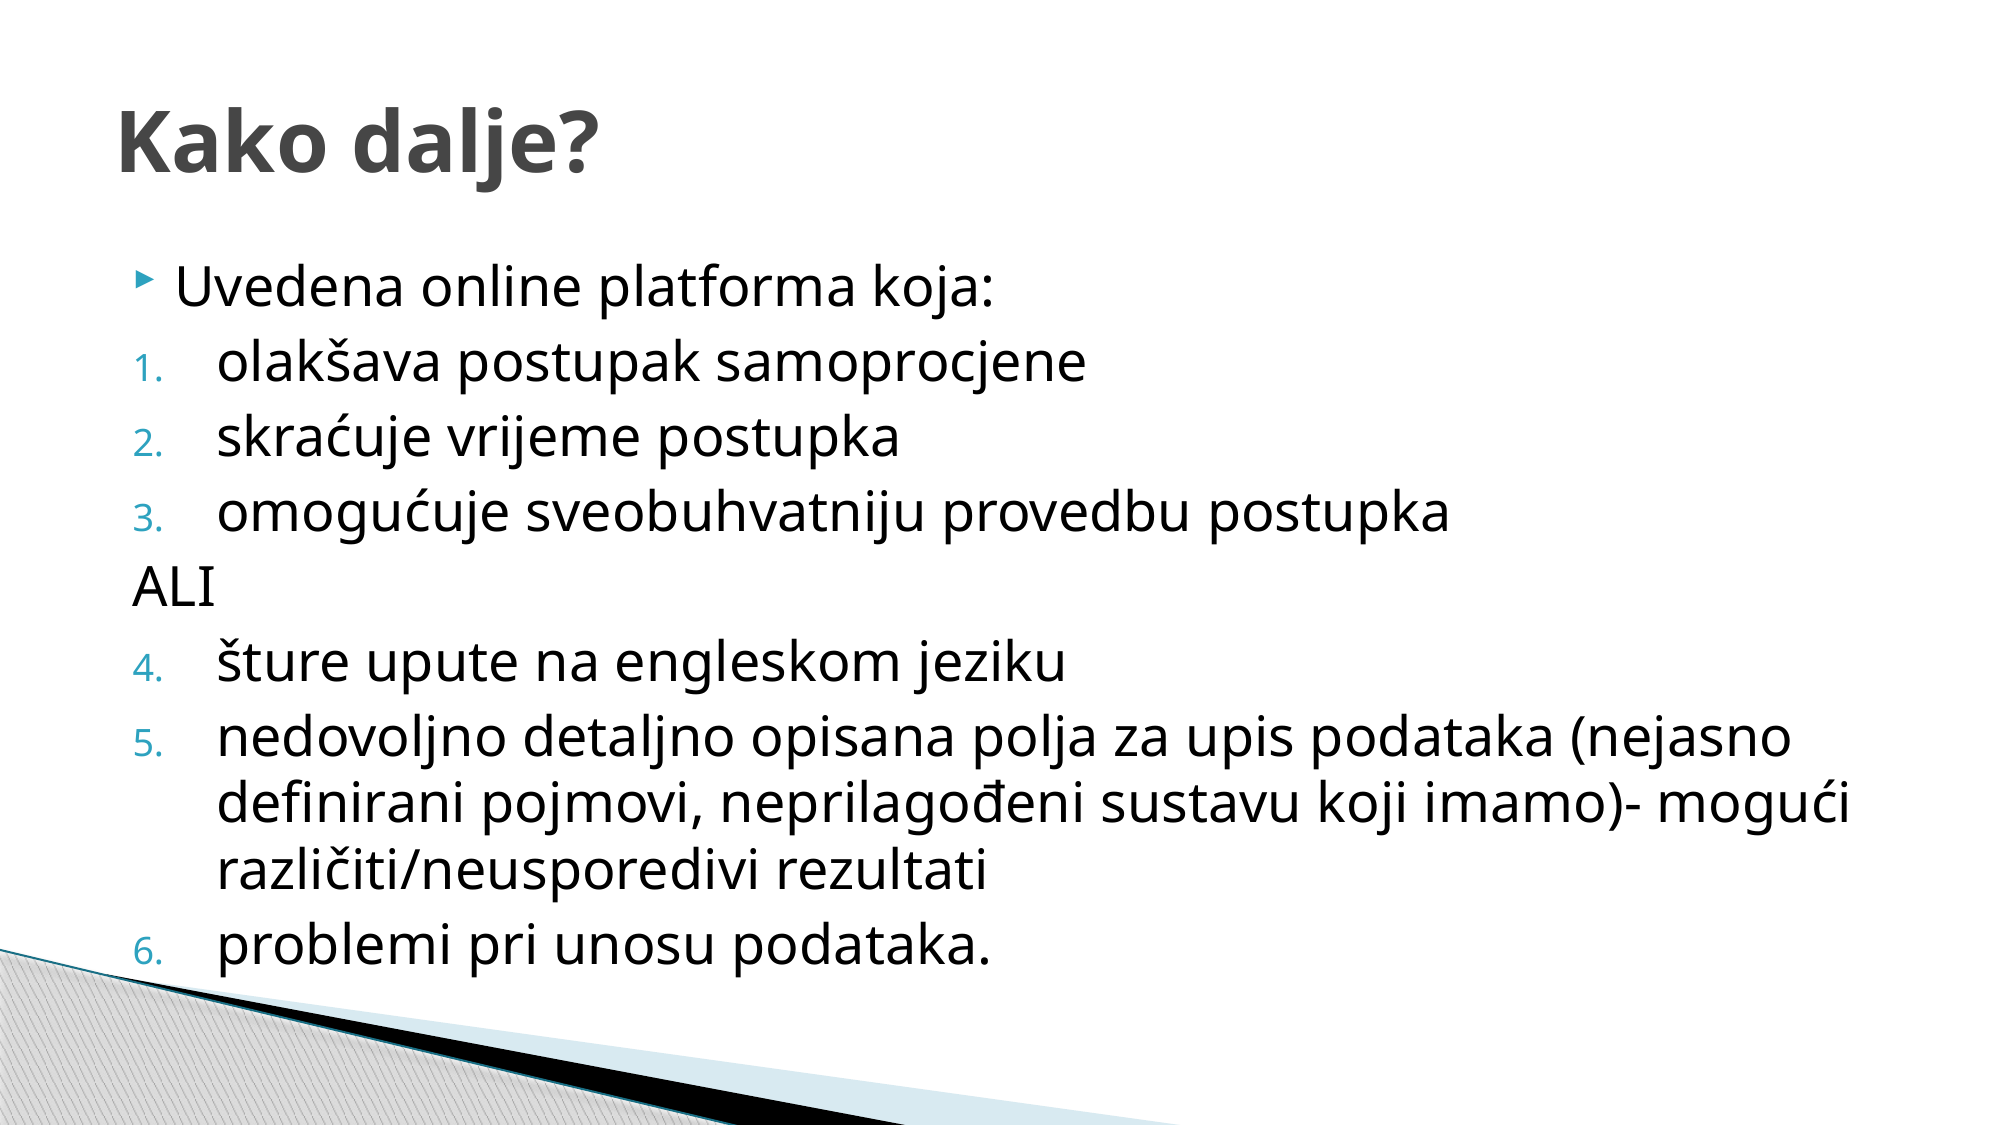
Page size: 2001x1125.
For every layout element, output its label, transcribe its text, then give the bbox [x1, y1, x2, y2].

title Kako dalje? [99, 45, 1900, 233]
list Uvedena online platforma koja: olakšava postupak samoprocjene skraćuje vrijeme postupka omogućuje sveobuhvatniju provedbu postupka ALI šture upute na engleskom jeziku nedovoljno detaljno opisana polja za upis podataka (nejasno definirani pojmovi, neprilagođeni sustavu koji imamo)- mogući različiti/neusporedivi rezultati problemi pri unosu podataka. [99, 243, 1900, 986]
